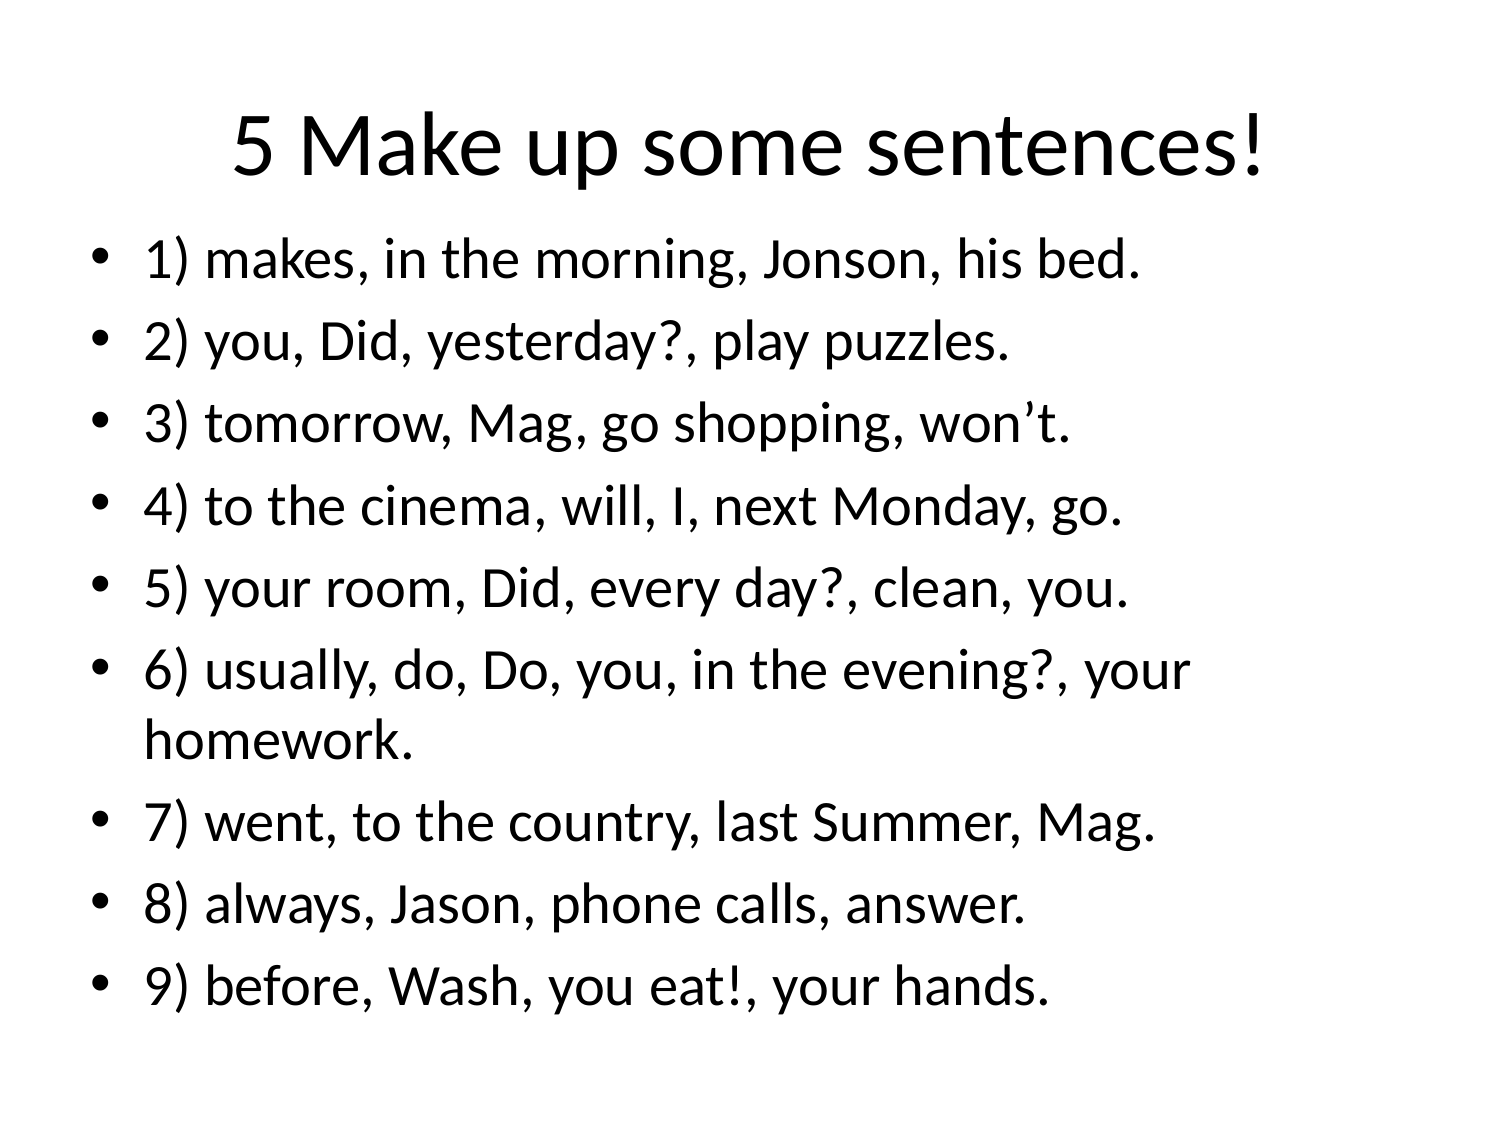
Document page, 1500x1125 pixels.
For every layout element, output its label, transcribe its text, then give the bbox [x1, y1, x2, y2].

list 1) makes, in the morning, Jonson, his bed. 2) you, Did, yesterday?, play puzzles. 3) tomorrow, Mag, go shopping, won’t. 4) to the cinema, will, I, next Monday, go. 5) your room, Did, every day?, clean, you. 6) usually, do, Do, you, in the evening?, your homework. 7) went, to the country, last Summer, Mag. 8) always, Jason, phone calls, answer. 9) before, Wash, you eat!, your hands. [75, 212, 1425, 1025]
title 5 Make up some sentences! [75, 45, 1425, 212]
